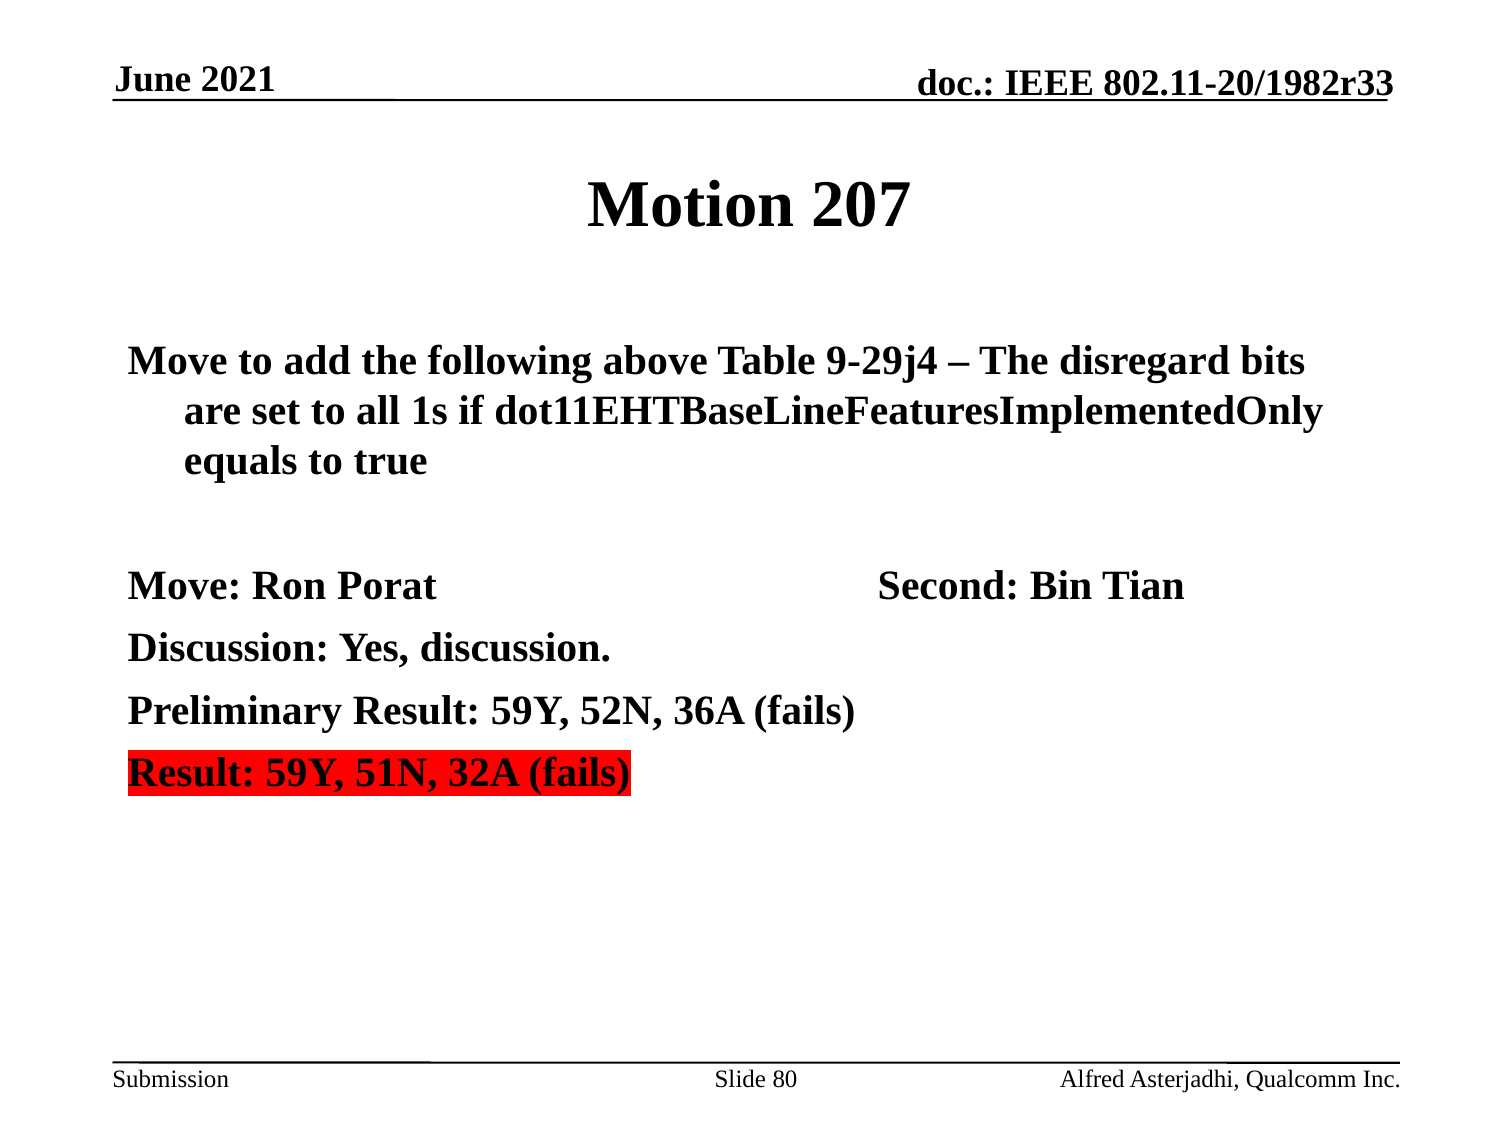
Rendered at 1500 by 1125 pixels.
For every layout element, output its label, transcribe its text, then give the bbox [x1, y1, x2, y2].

title Motion 207 [112, 112, 1388, 288]
footer Alfred Asterjadhi, Qualcomm Inc. [878, 1061, 1402, 1093]
list Move to add the following above Table 9-29j4 – The disregard bits are set to all 1s if dot11EHTBaseLineFeaturesImplementedOnly equals to true Move: Ron Porat Second: Bin Tian Discussion: Yes, discussion. Preliminary Result: 59Y, 52N, 36A (fails) Result: 59Y, 51N, 32A (fails) [112, 324, 1388, 1000]
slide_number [114, 54, 423, 100]
slide_number Slide 80 [712, 1061, 800, 1123]
